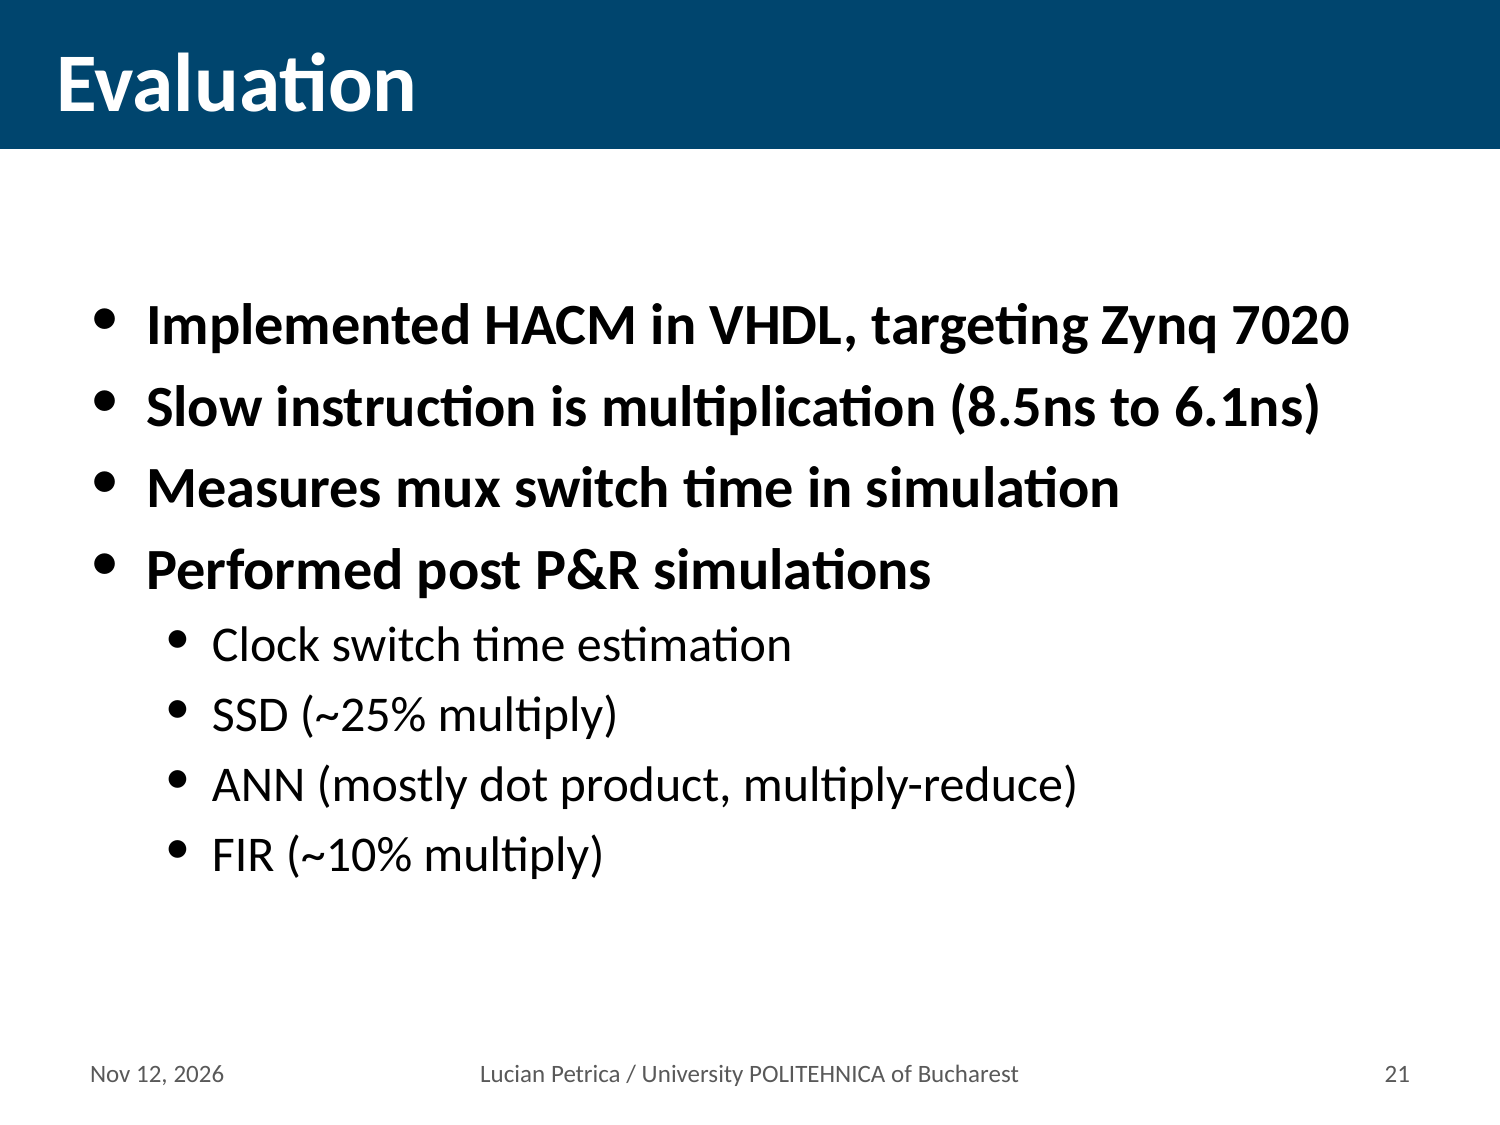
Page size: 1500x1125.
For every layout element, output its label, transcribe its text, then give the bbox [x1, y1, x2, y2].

slide_number 11-Mar-15 [75, 1042, 254, 1103]
footer Lucian Petrica / University POLITEHNICA of Bucharest [277, 1042, 1223, 1103]
list Implemented HACM in VHDL, targeting Zynq 7020 Slow instruction is multiplication (8.5ns to 6.1ns) Measures mux switch time in simulation Performed post P&R simulations Clock switch time estimation SSD (~25% multiply) ANN (mostly dot product, multiply-reduce) FIR (~10% multiply) [75, 278, 1425, 941]
title Evaluation [41, 15, 1459, 142]
slide_number 20 [1246, 1042, 1425, 1103]
